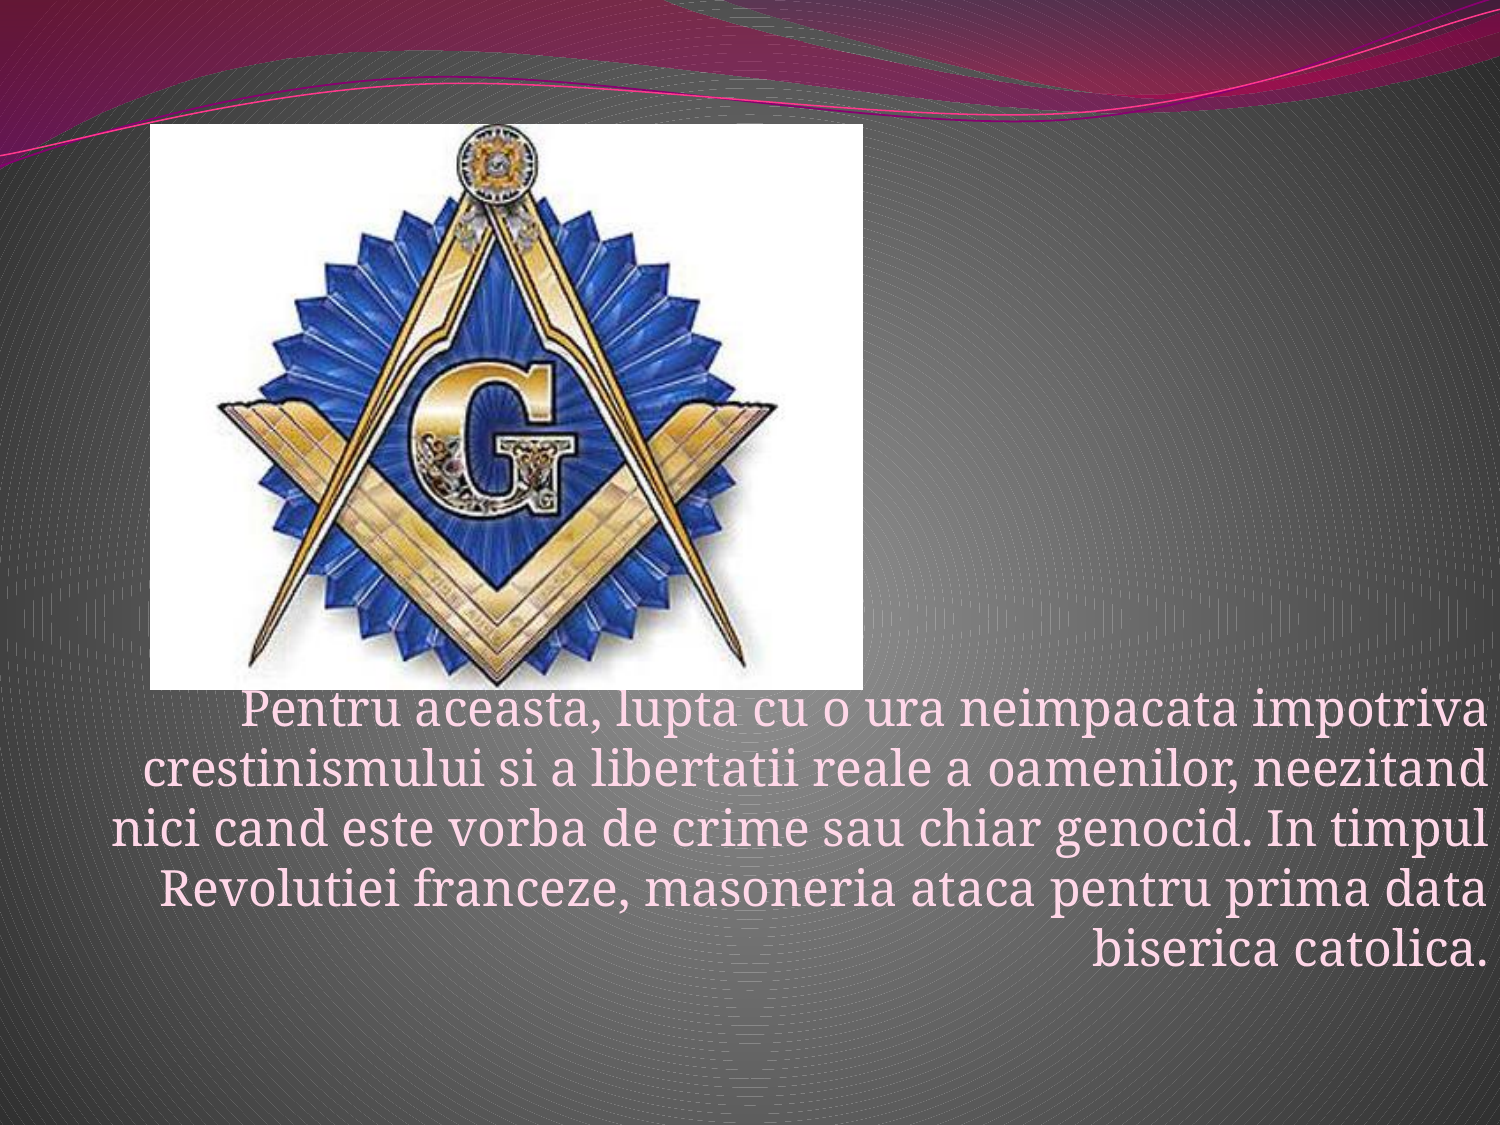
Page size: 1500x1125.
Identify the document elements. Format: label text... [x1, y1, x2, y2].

picture [150, 124, 863, 690]
subtitle Pentru aceasta, lupta cu o ura neimpacata impotriva crestinismului si a libertatii reale a oamenilor, neezitand nici cand este vorba de crime sau chiar genocid. In timpul Revolutiei franceze, masoneria ataca pentru prima data biserica catolica. [87, 529, 1500, 1050]
